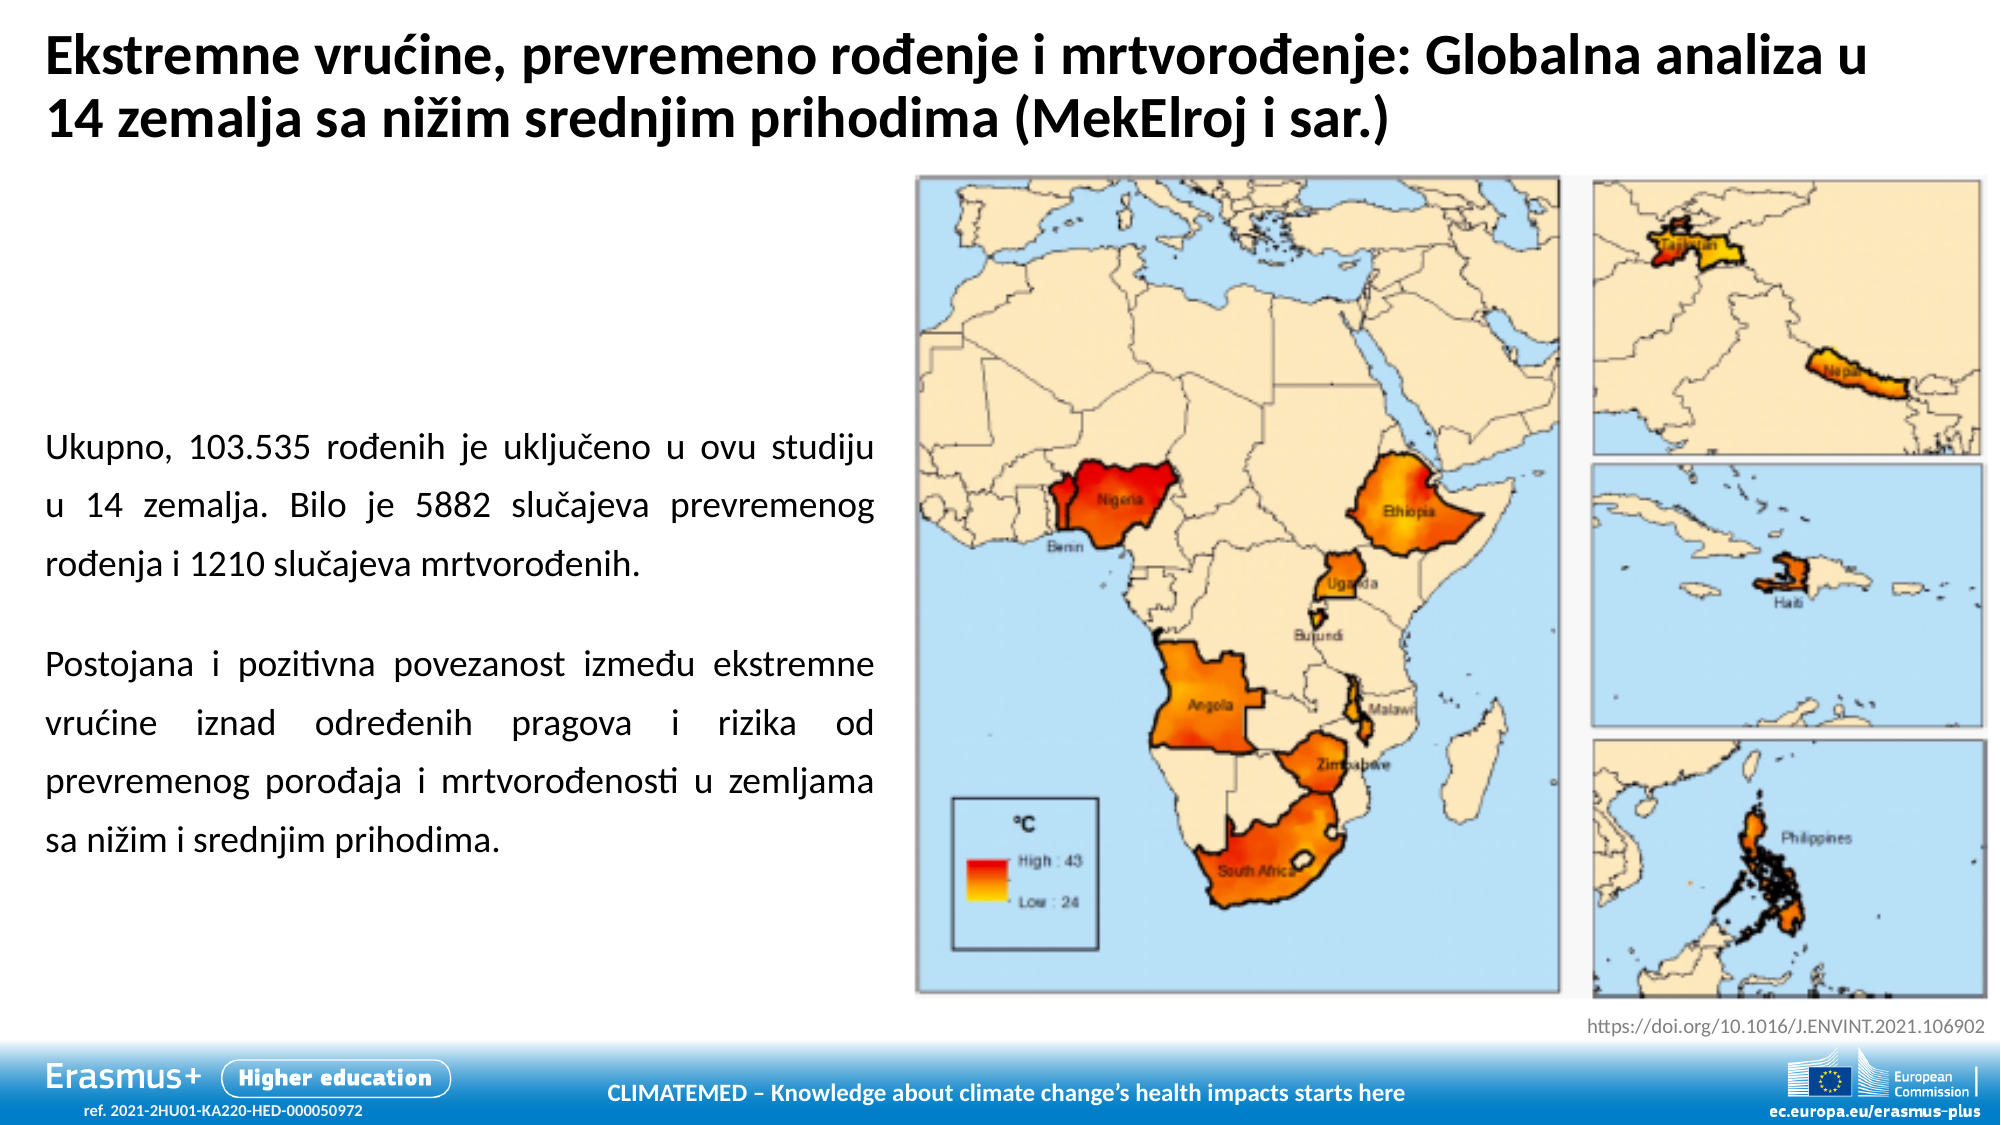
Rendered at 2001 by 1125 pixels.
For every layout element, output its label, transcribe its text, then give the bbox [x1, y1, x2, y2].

title Ekstremne vrućine, prevremeno rođenje i mrtvorođenje: Globalna analiza u 14 zemalja sa nižim srednjim prihodima (MekElroj i sar.) [30, 17, 1982, 158]
picture [0, 157, 2000, 1125]
list Ukupno, 103.535 rođenih je uključeno u ovu studiju u 14 zemalja. Bilo je 5882 slučajeva prevremenog rođenja i 1210 slučajeva mrtvorođenih. Postojana i pozitivna povezanost između ekstremne vrućine iznad određenih pragova i rizika od prevremenog porođaja i mrtvorođenosti u zemljama sa nižim i srednjim prihodima. [30, 401, 890, 899]
text_box https://doi.org/10.1016/J.ENVINT.2021.106902 [1230, 1011, 2000, 1045]
